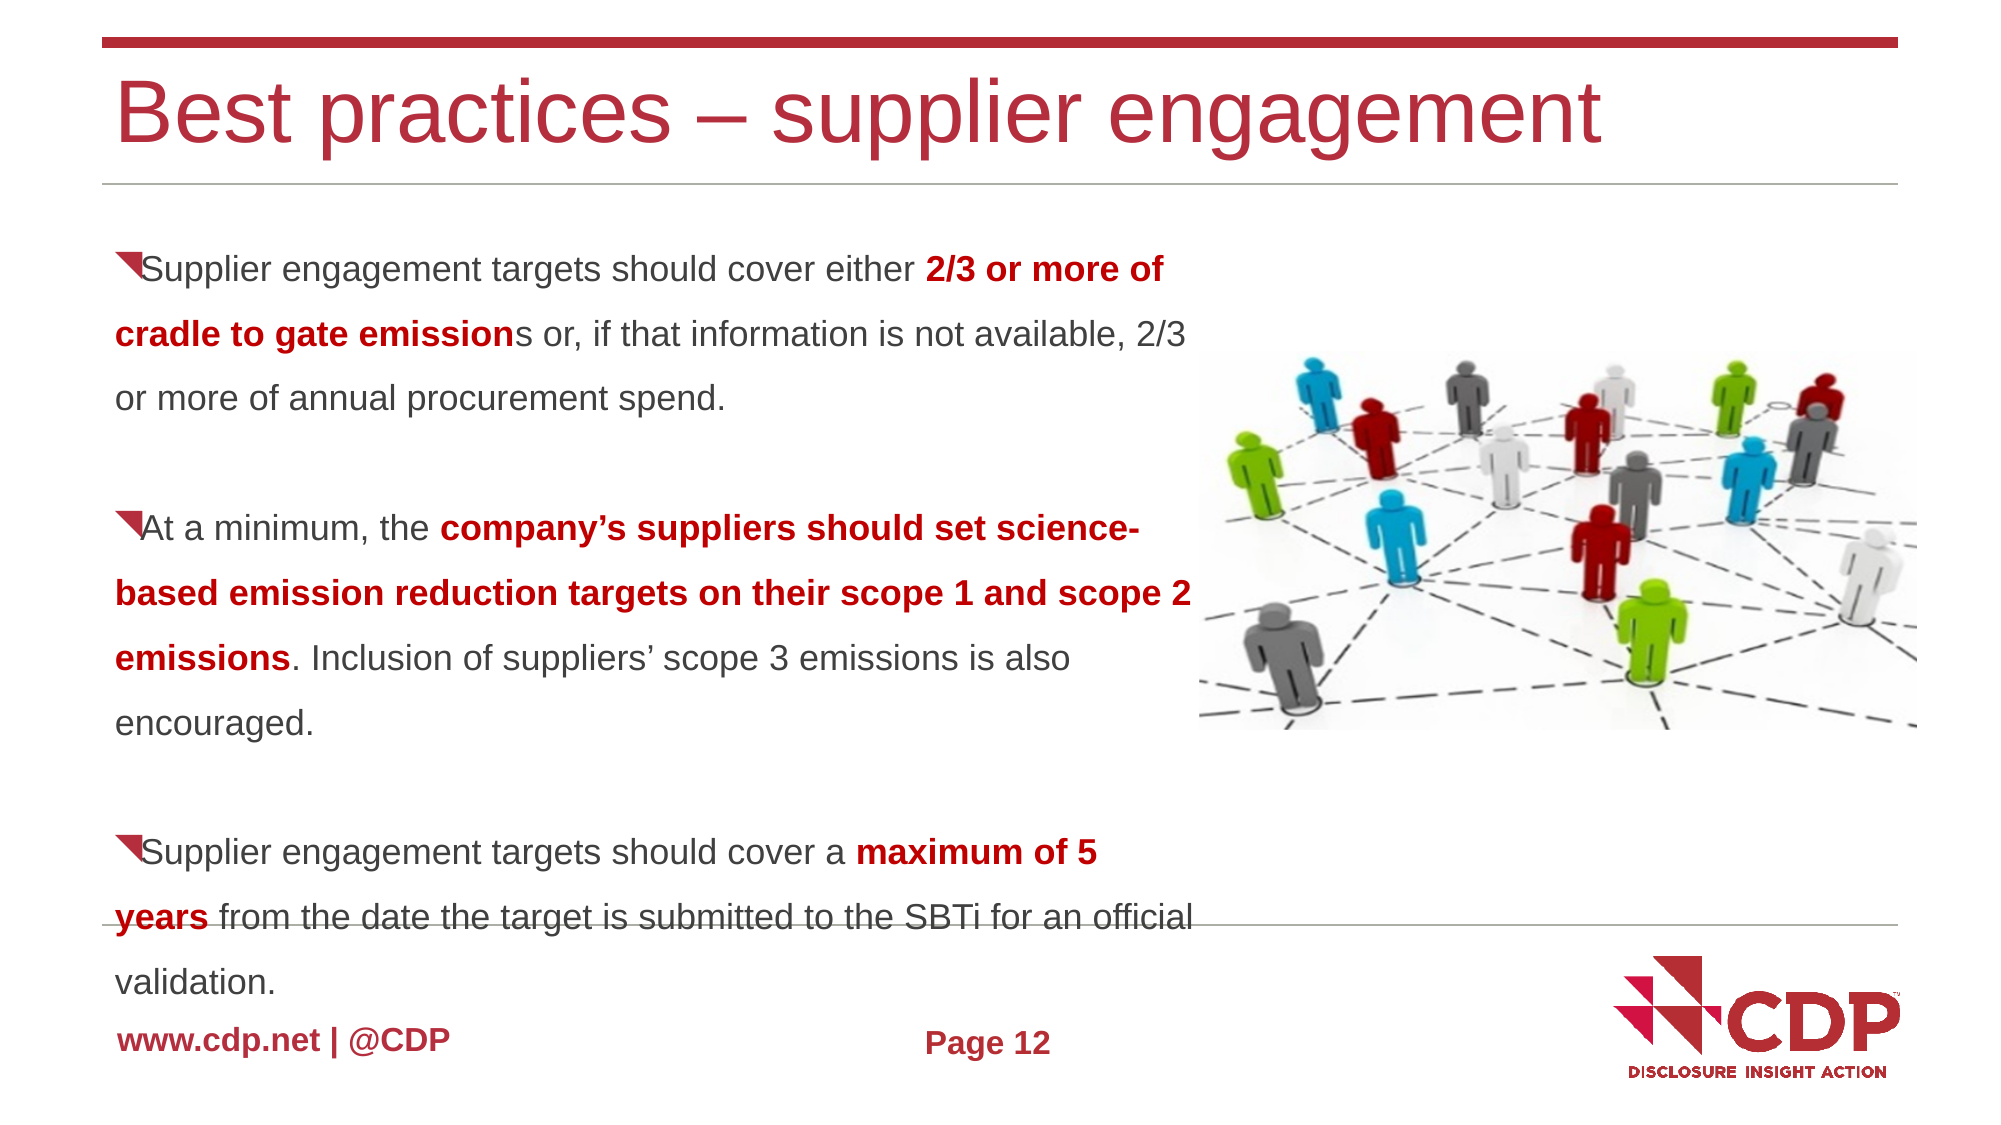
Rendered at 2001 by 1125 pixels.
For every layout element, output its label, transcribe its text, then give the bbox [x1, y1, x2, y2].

picture [1613, 956, 1900, 1080]
title Best practices – supplier engagement [99, 45, 1900, 169]
list Supplier engagement targets should cover either 2/3 or more of cradle to gate emissions or, if that information is not available, 2/3 or more of annual procurement spend. At a minimum, the company’s suppliers should set science-based emission reduction targets on their scope 1 and scope 2 emissions. Inclusion of suppliers’ scope 3 emissions is also encouraged. Supplier engagement targets should cover a maximum of 5 years from the date the target is submitted to the SBTi for an official validation. [99, 216, 1214, 1012]
picture [1197, 349, 1917, 731]
slide_number Page 12 [763, 1011, 1231, 1072]
